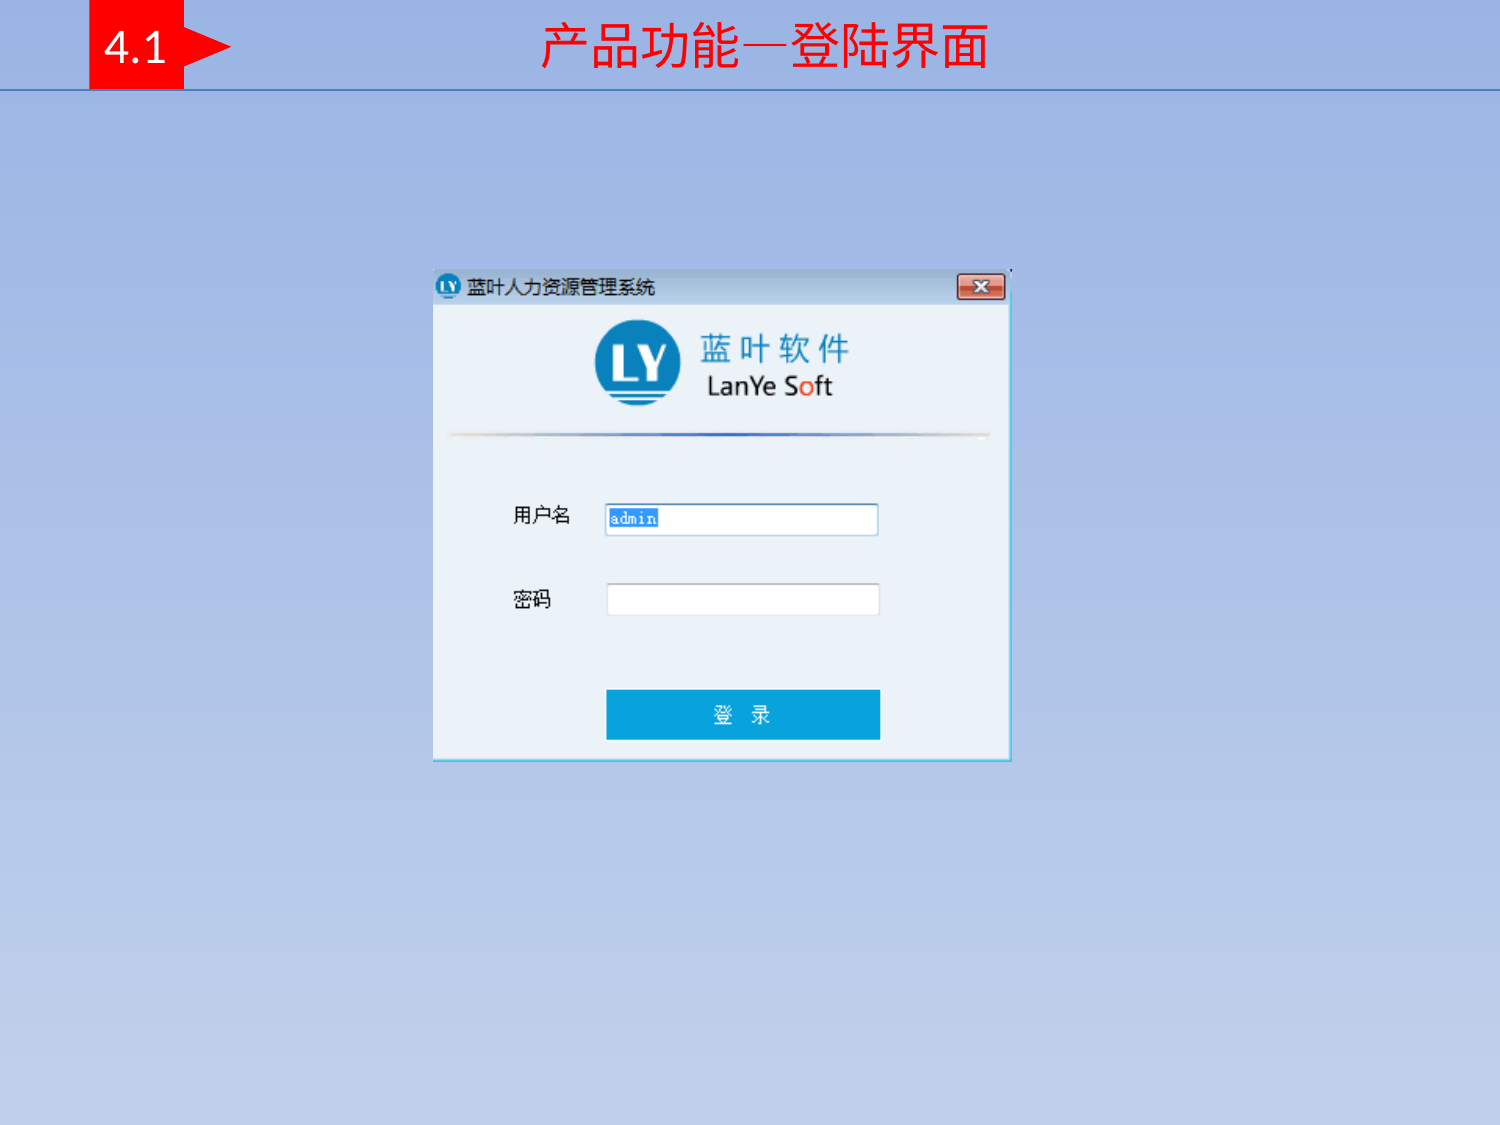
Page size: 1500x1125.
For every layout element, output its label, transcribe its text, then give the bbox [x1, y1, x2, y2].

text_box 产品功能—登陆界面 [525, 7, 1010, 82]
picture [433, 269, 1012, 762]
text_box [87, 0, 186, 89]
text_box [182, 24, 234, 70]
text_box 4.1 [89, 6, 182, 81]
